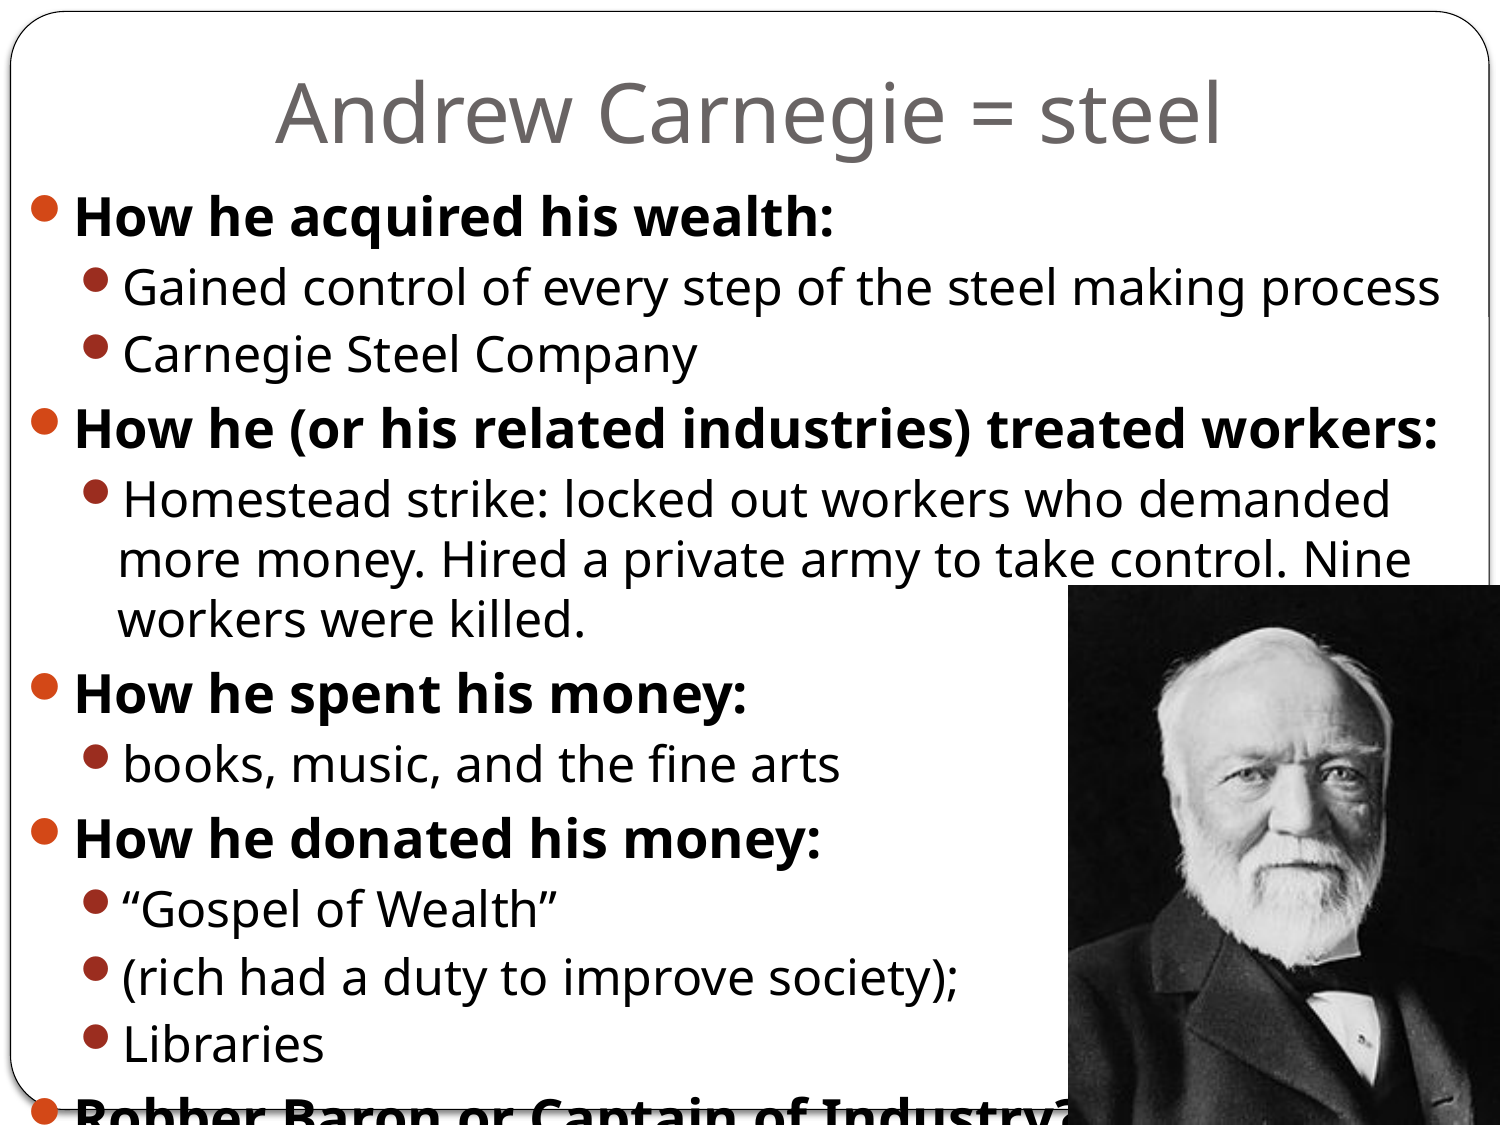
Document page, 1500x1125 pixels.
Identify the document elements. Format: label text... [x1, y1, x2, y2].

picture [1068, 585, 1500, 1125]
list How he acquired his wealth: Gained control of every step of the steel making process Carnegie Steel Company How he (or his related industries) treated workers: Homestead strike: locked out workers who demanded more money. Hired a private army to take control. Nine workers were killed. How he spent his money: books, music, and the fine arts How he donated his money: “Gospel of Wealth” (rich had a duty to improve society); Libraries Robber Baron or Captain of Industry? [12, 174, 1488, 1113]
title Andrew Carnegie = steel [112, 0, 1388, 174]
